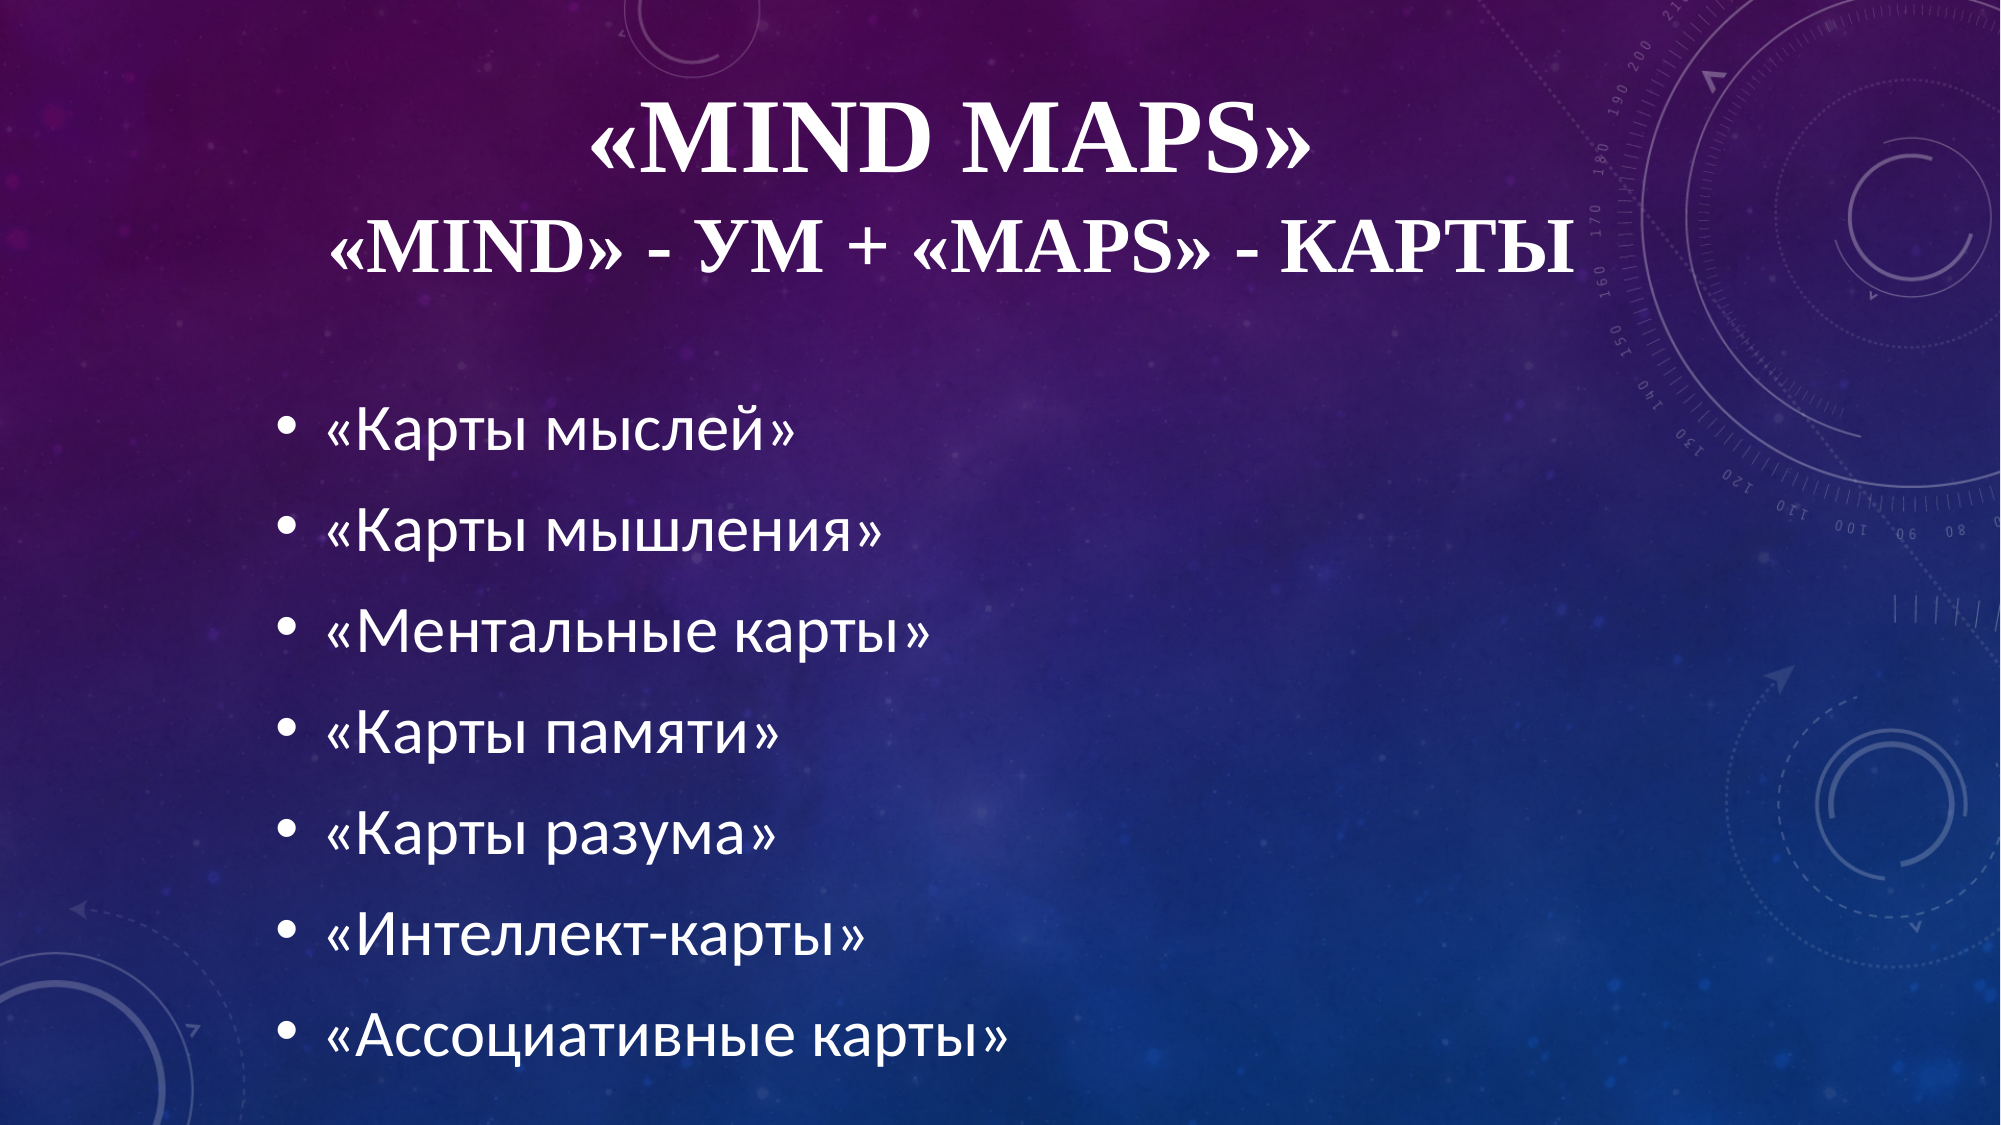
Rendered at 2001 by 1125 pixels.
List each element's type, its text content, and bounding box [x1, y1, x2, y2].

list «Карты мыслей» «Карты мышления» «Ментальные карты» «Карты памяти» «Карты разума» «Интеллект-карты» «Ассоциативные карты» [259, 364, 1208, 1089]
title «mind maps» «mind» - ум + «maps» - карты [120, 57, 1783, 297]
picture [0, 0, 2001, 1125]
